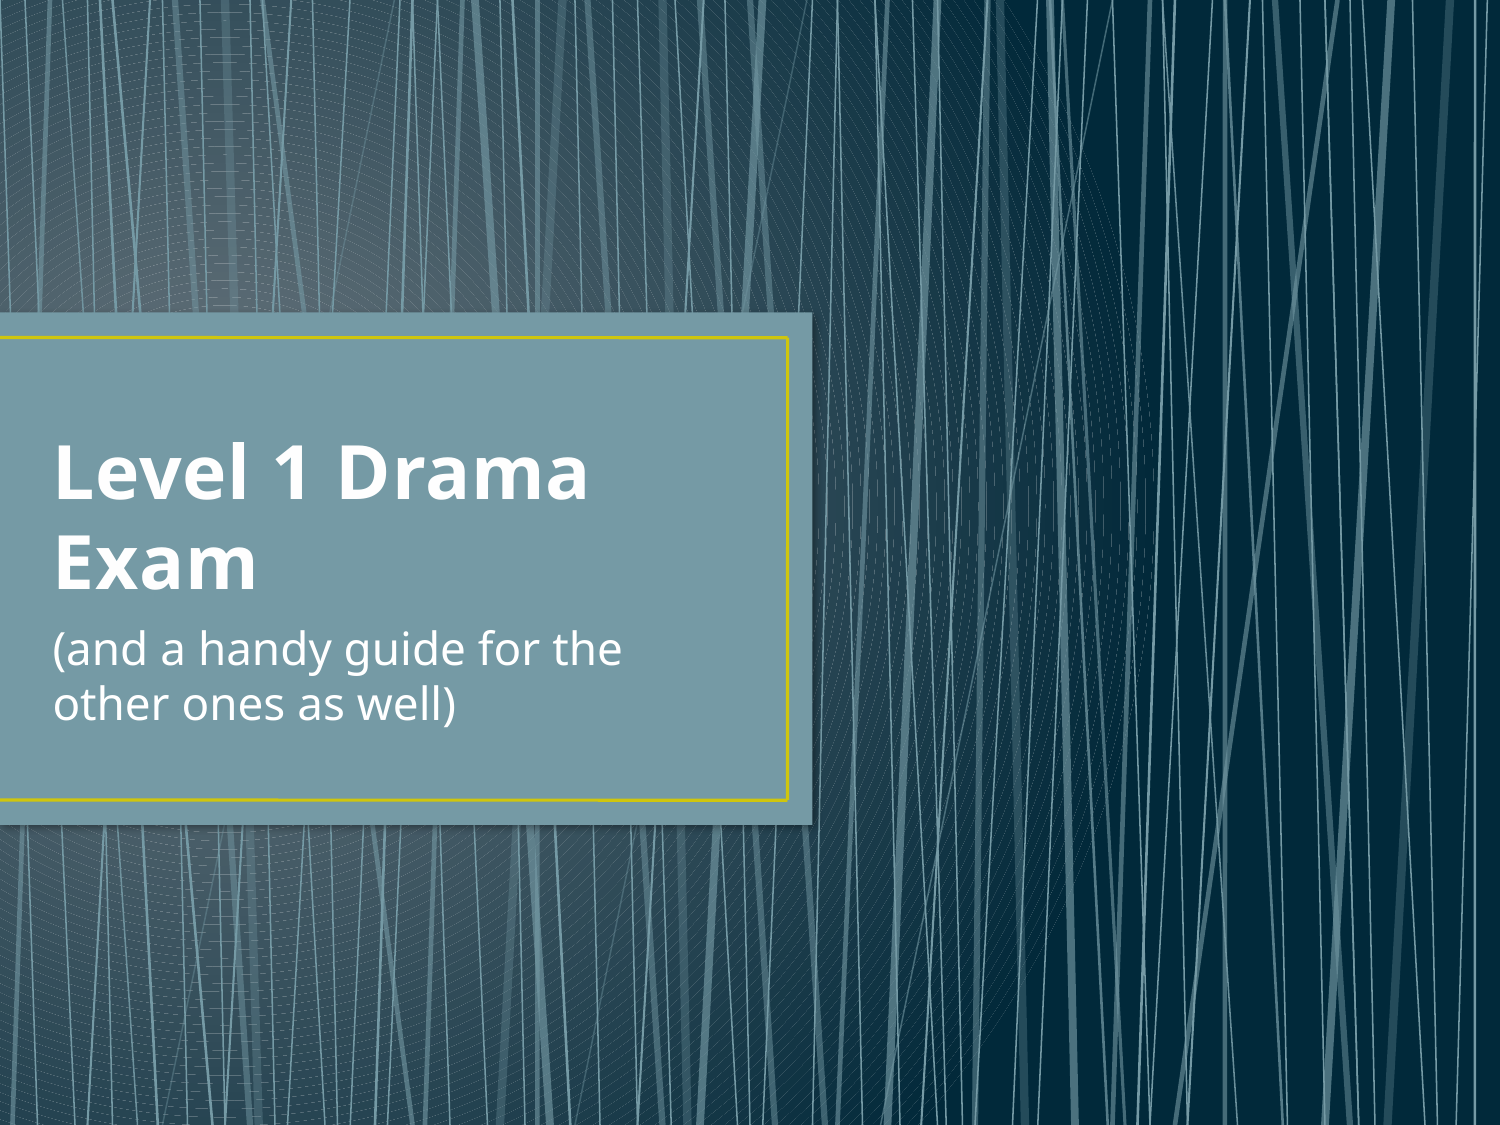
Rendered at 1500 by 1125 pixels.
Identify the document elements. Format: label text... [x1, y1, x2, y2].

subtitle (and a handy guide for the other ones as well) [37, 612, 763, 788]
title Level 1 Drama Exam [37, 349, 763, 612]
